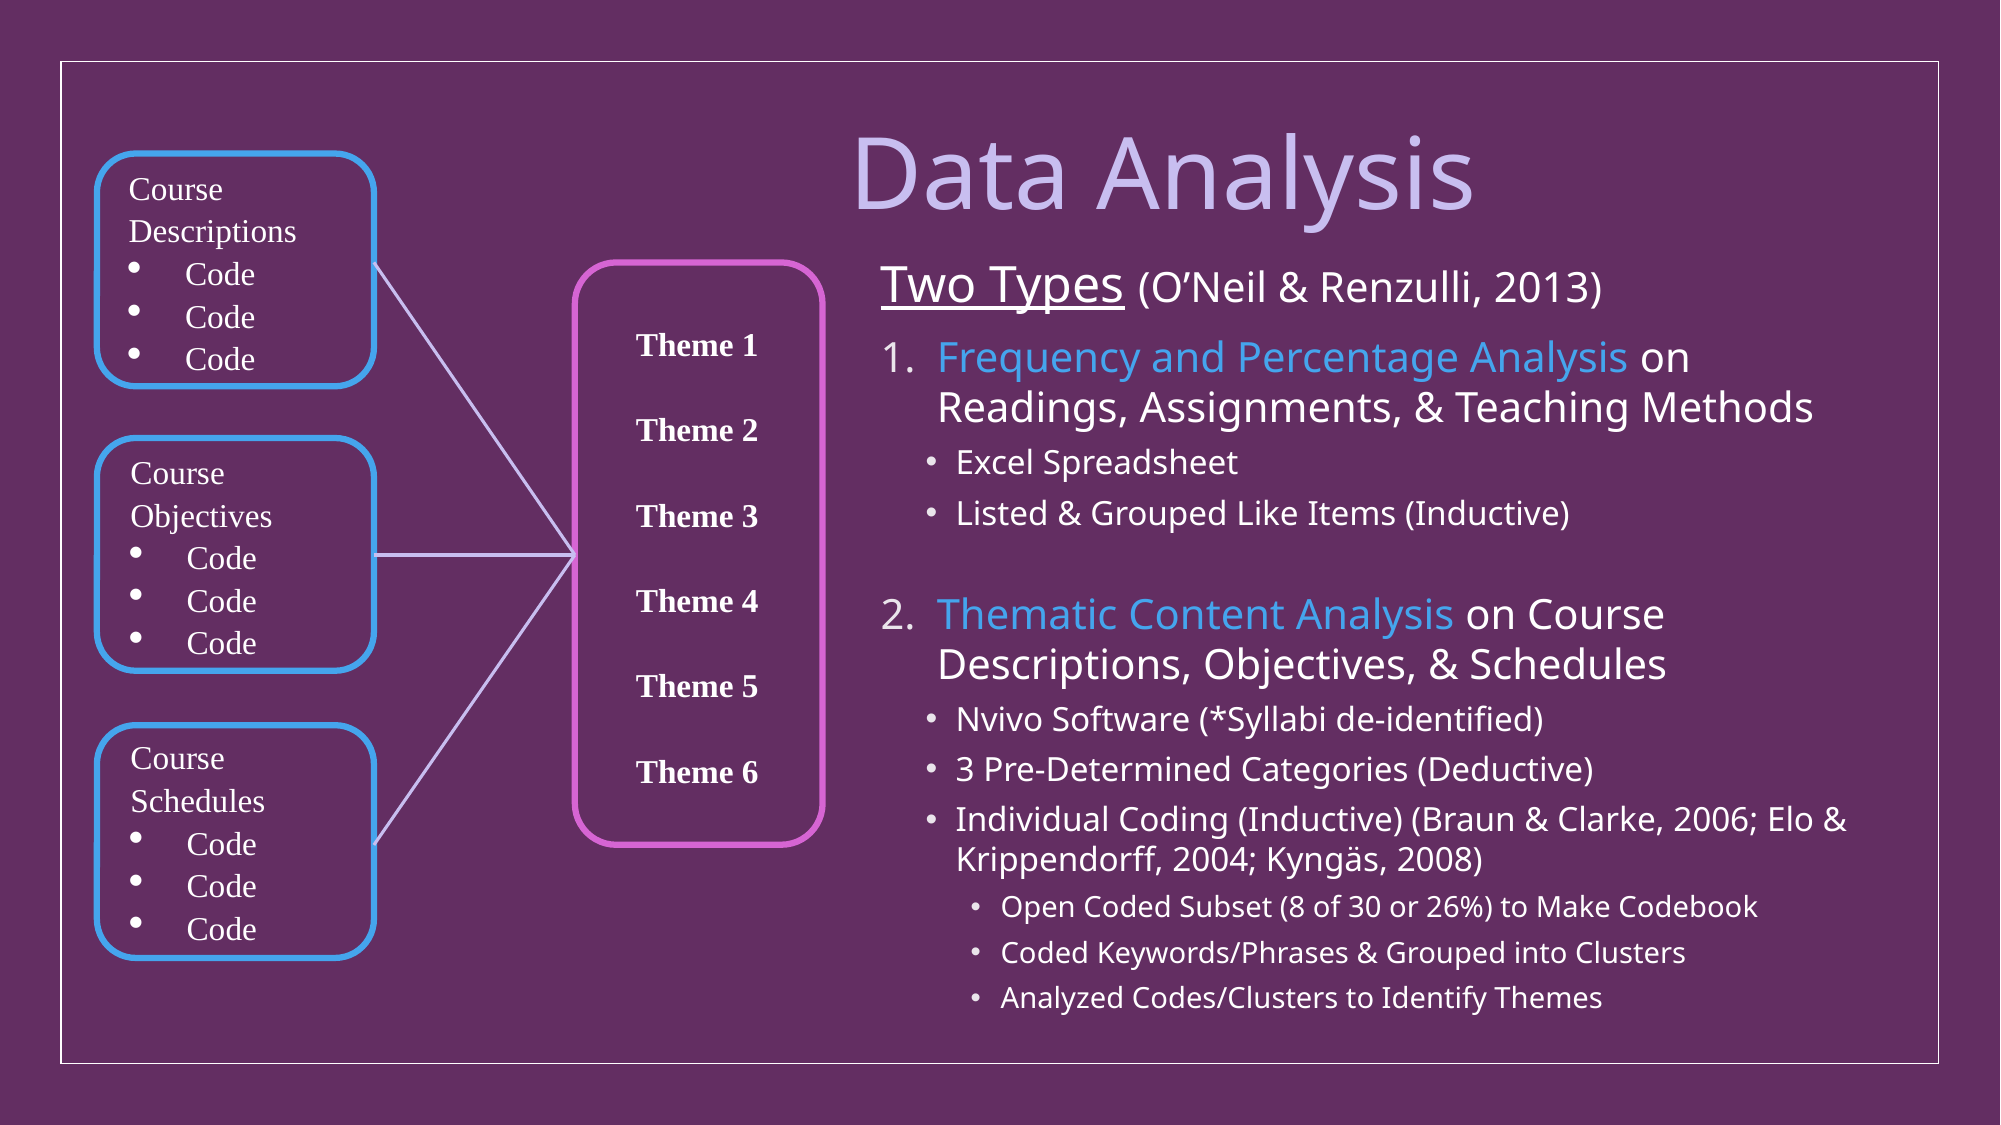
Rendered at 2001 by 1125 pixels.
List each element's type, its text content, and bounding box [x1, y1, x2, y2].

title Data Analysis [835, 64, 1699, 290]
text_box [96, 153, 823, 958]
list Two Types (O’Neil & Renzulli, 2013) Frequency and Percentage Analysis on Readings, Assignments, & Teaching Methods Excel Spreadsheet Listed & Grouped Like Items (Inductive) Thematic Content Analysis on Course Descriptions, Objectives, & Schedules Nvivo Software (*Syllabi de-identified) 3 Pre-Determined Categories (Deductive) Individual Coding (Inductive) (Braun & Clarke, 2006; Elo & Krippendorff, 2004; Kyngäs, 2008) Open Coded Subset (8 of 30 or 26%) to Make Codebook Coded Keywords/Phrases & Grouped into Clusters Analyzed Codes/Clusters to Identify Themes [865, 244, 1899, 1043]
